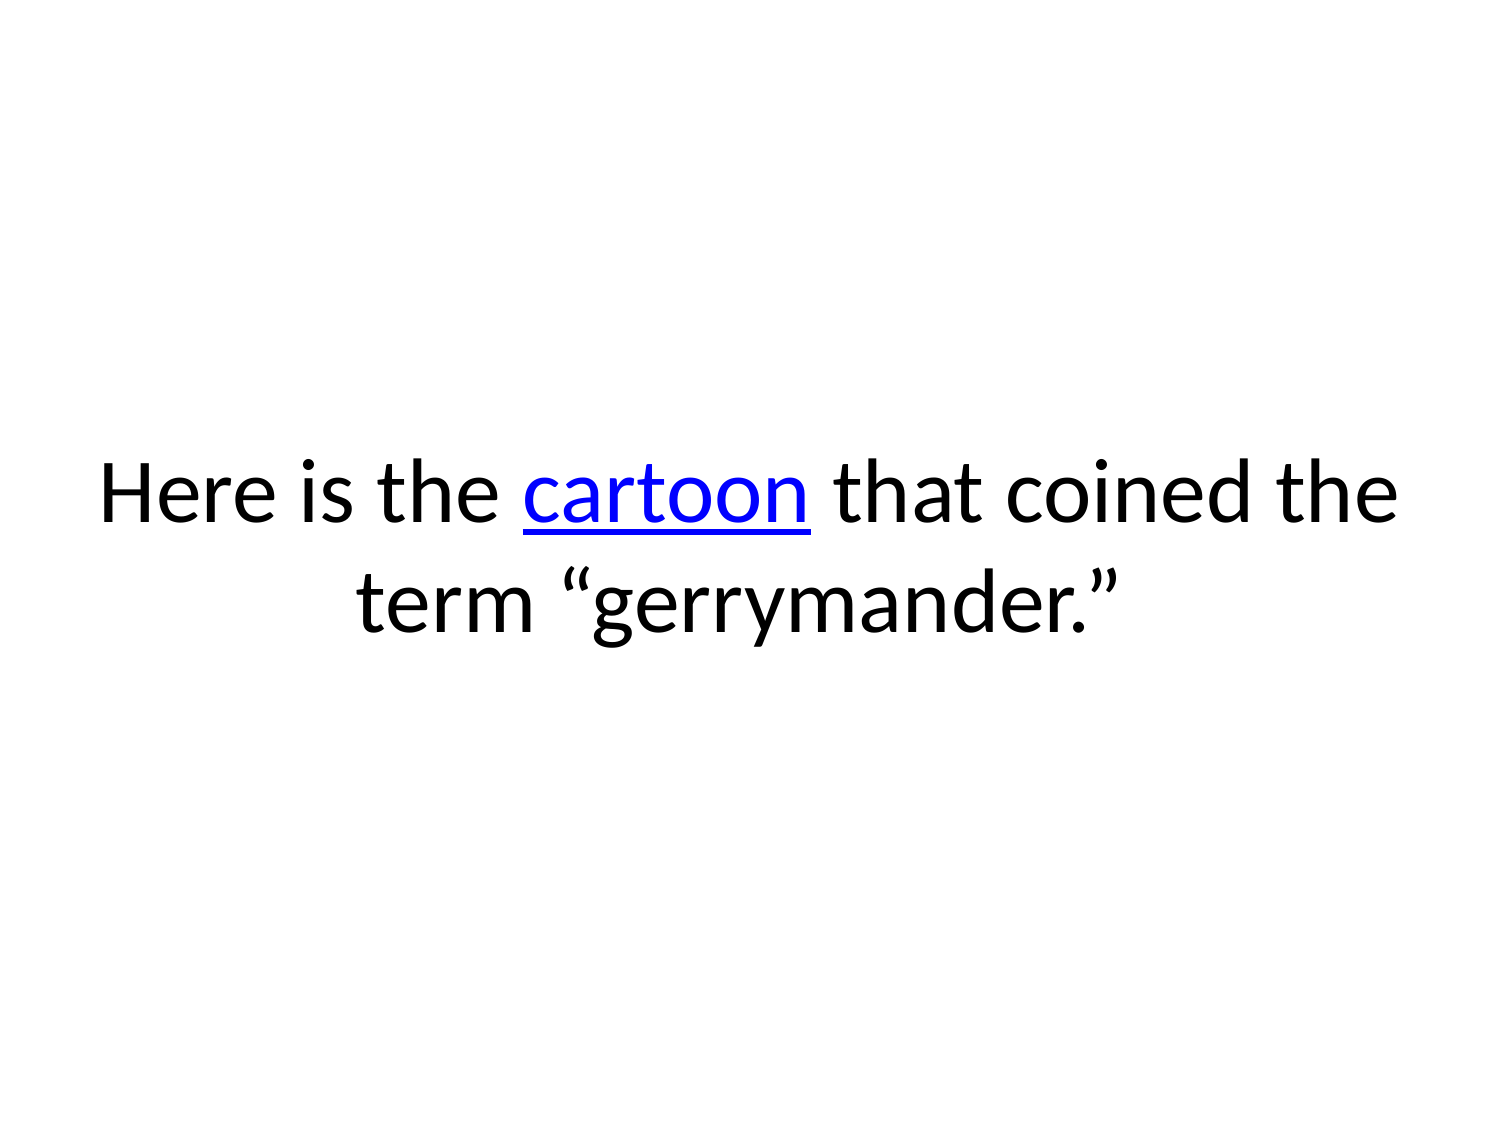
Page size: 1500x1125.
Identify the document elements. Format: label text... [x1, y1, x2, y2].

title Here is the cartoon that coined the term “gerrymander.” [74, 44, 1426, 1038]
